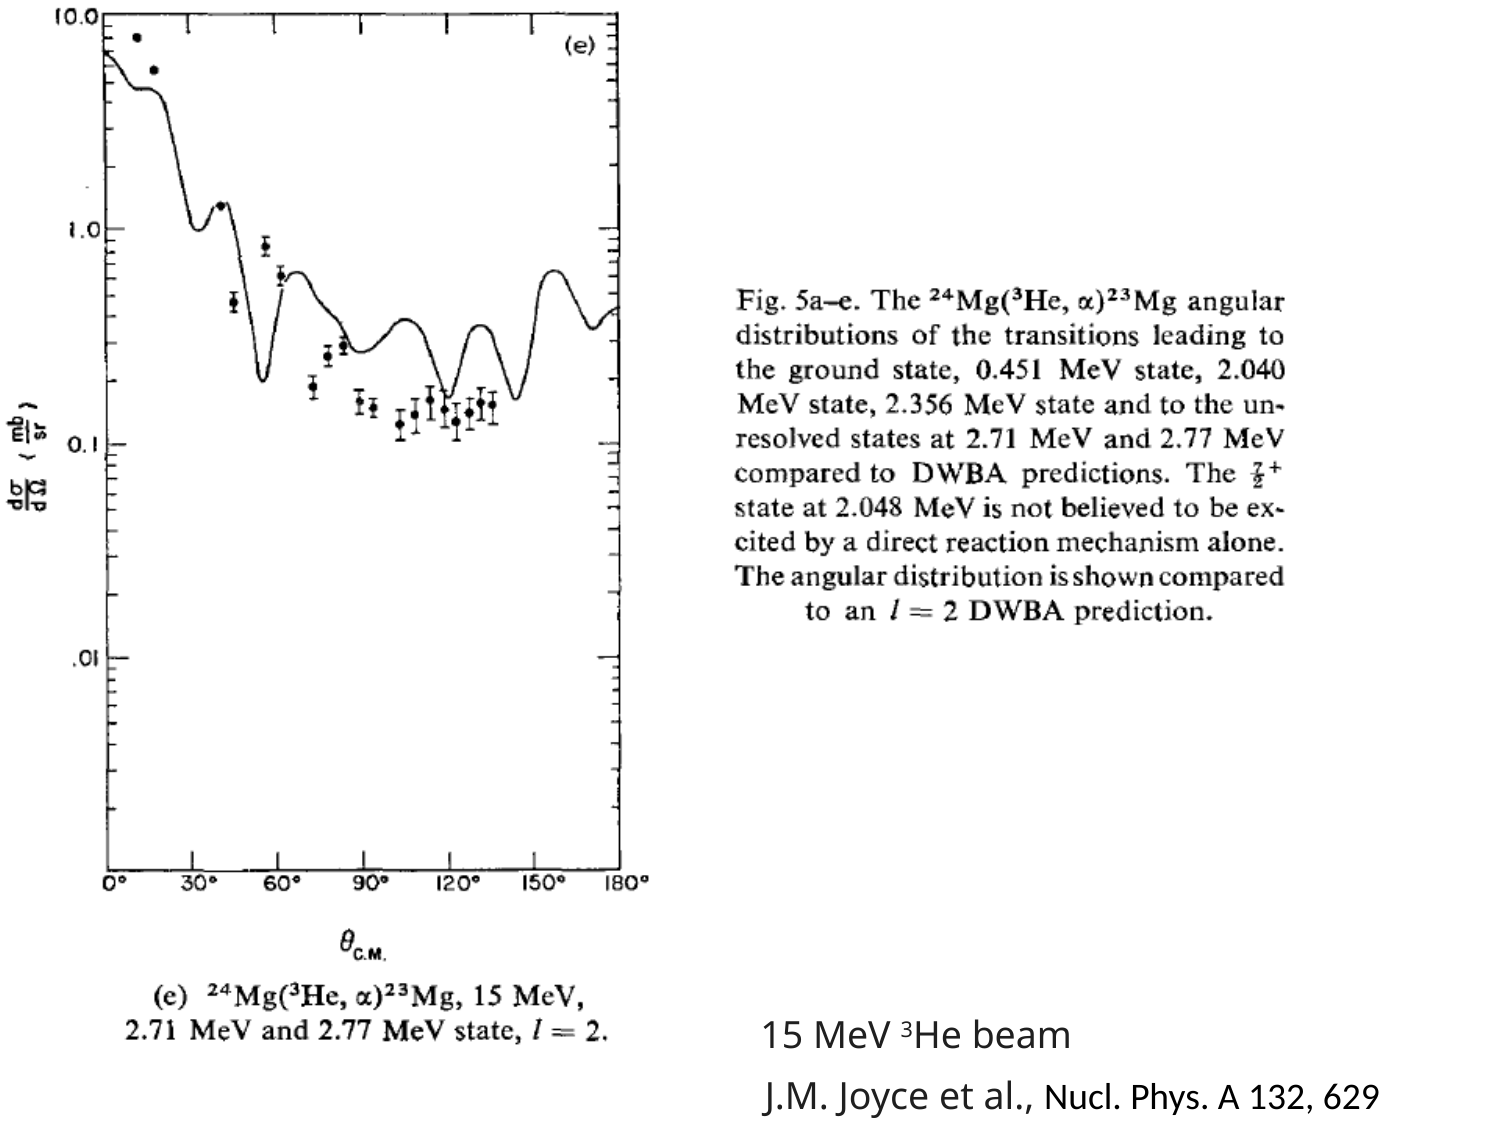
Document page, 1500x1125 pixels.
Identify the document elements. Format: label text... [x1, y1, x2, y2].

text_box J.M. Joyce et al., Nucl. Phys. A 132, 629 (1969). [749, 1064, 1500, 1125]
text_box 15 MeV 3He beam [745, 1003, 1500, 1064]
picture [0, 0, 1313, 1054]
